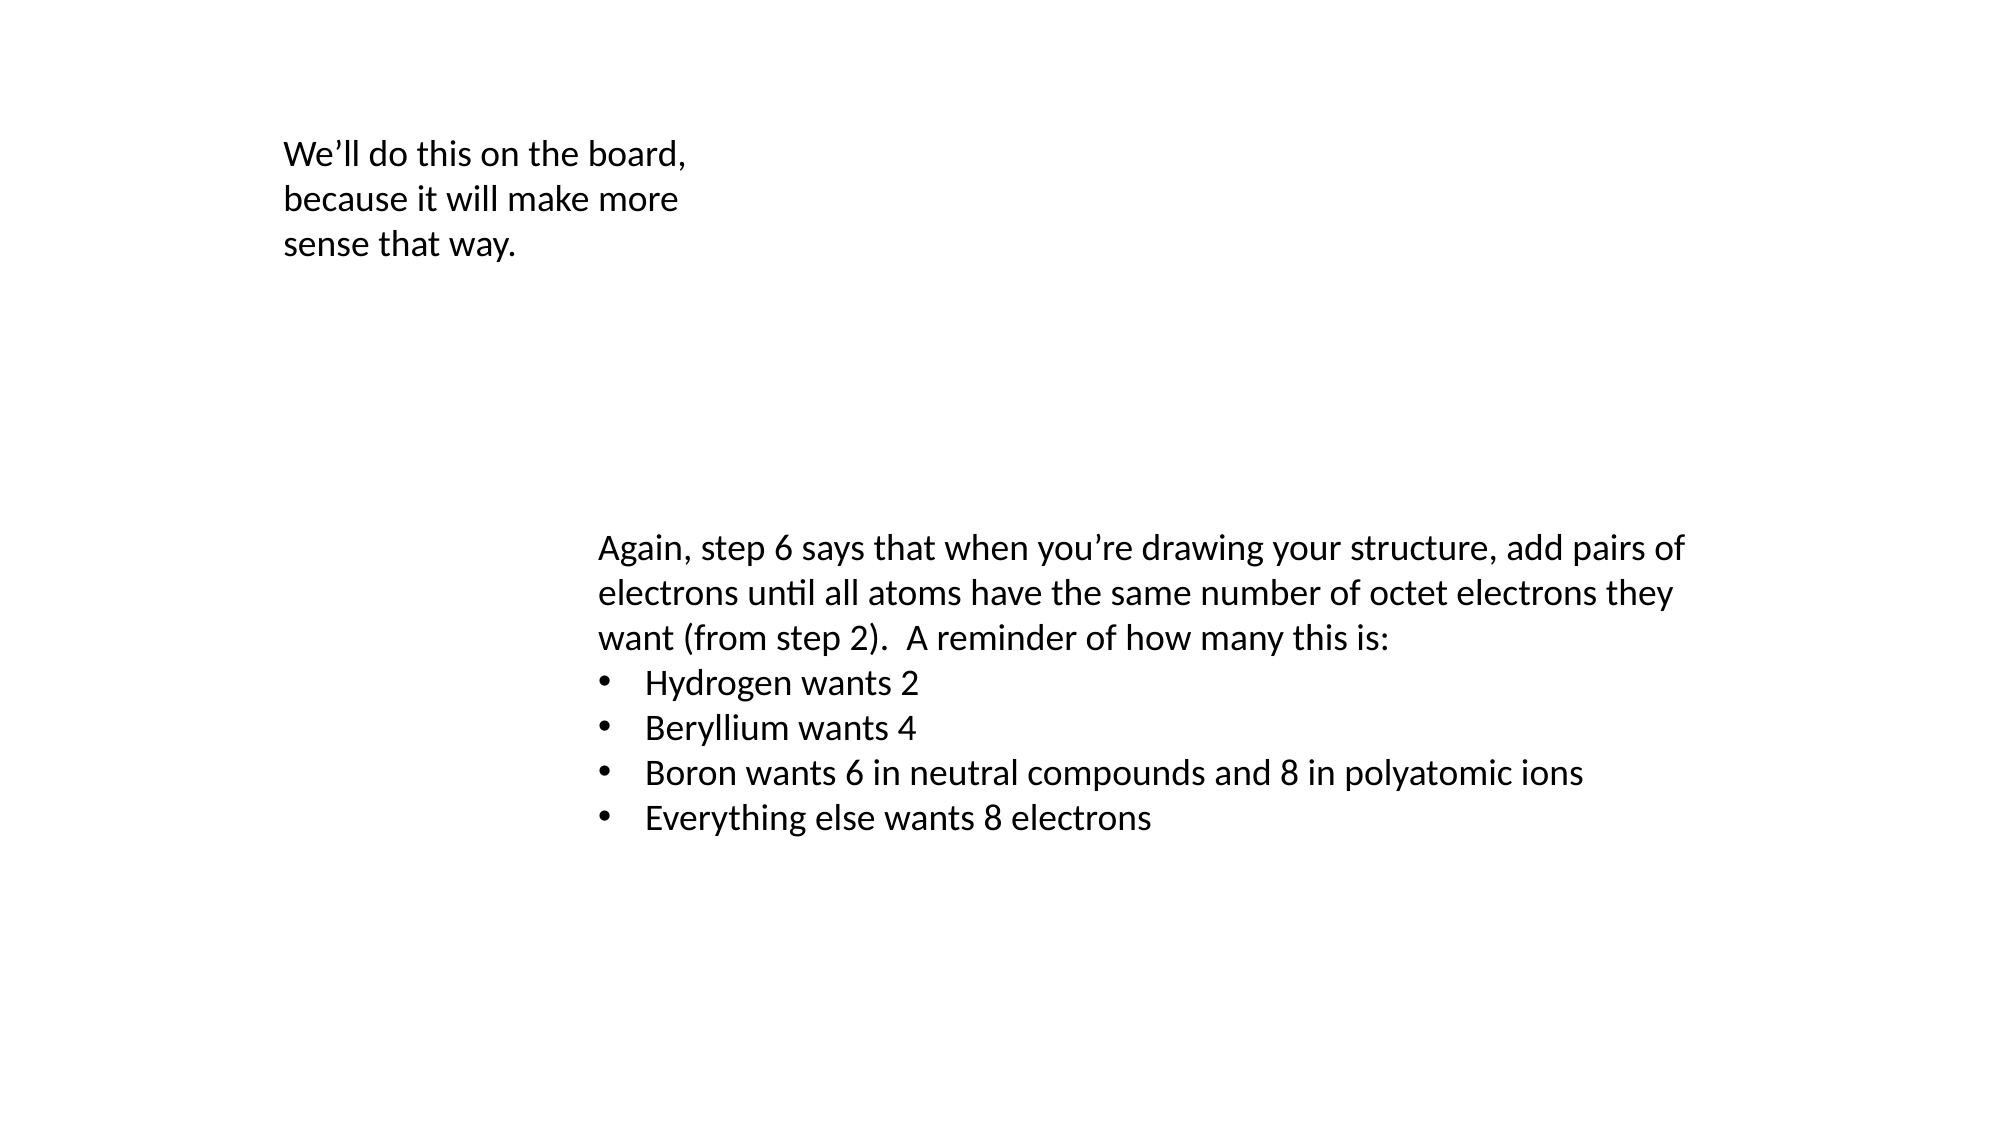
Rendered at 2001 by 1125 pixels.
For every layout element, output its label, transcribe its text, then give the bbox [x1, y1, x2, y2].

text_box We’ll do this on the board, because it will make more sense that way. [268, 121, 780, 272]
text_box Again, step 6 says that when you’re drawing your structure, add pairs of electrons until all atoms have the same number of octet electrons they want (from step 2). A reminder of how many this is: Hydrogen wants 2 Beryllium wants 4 Boron wants 6 in neutral compounds and 8 in polyatomic ions Everything else wants 8 electrons [583, 515, 1763, 846]
